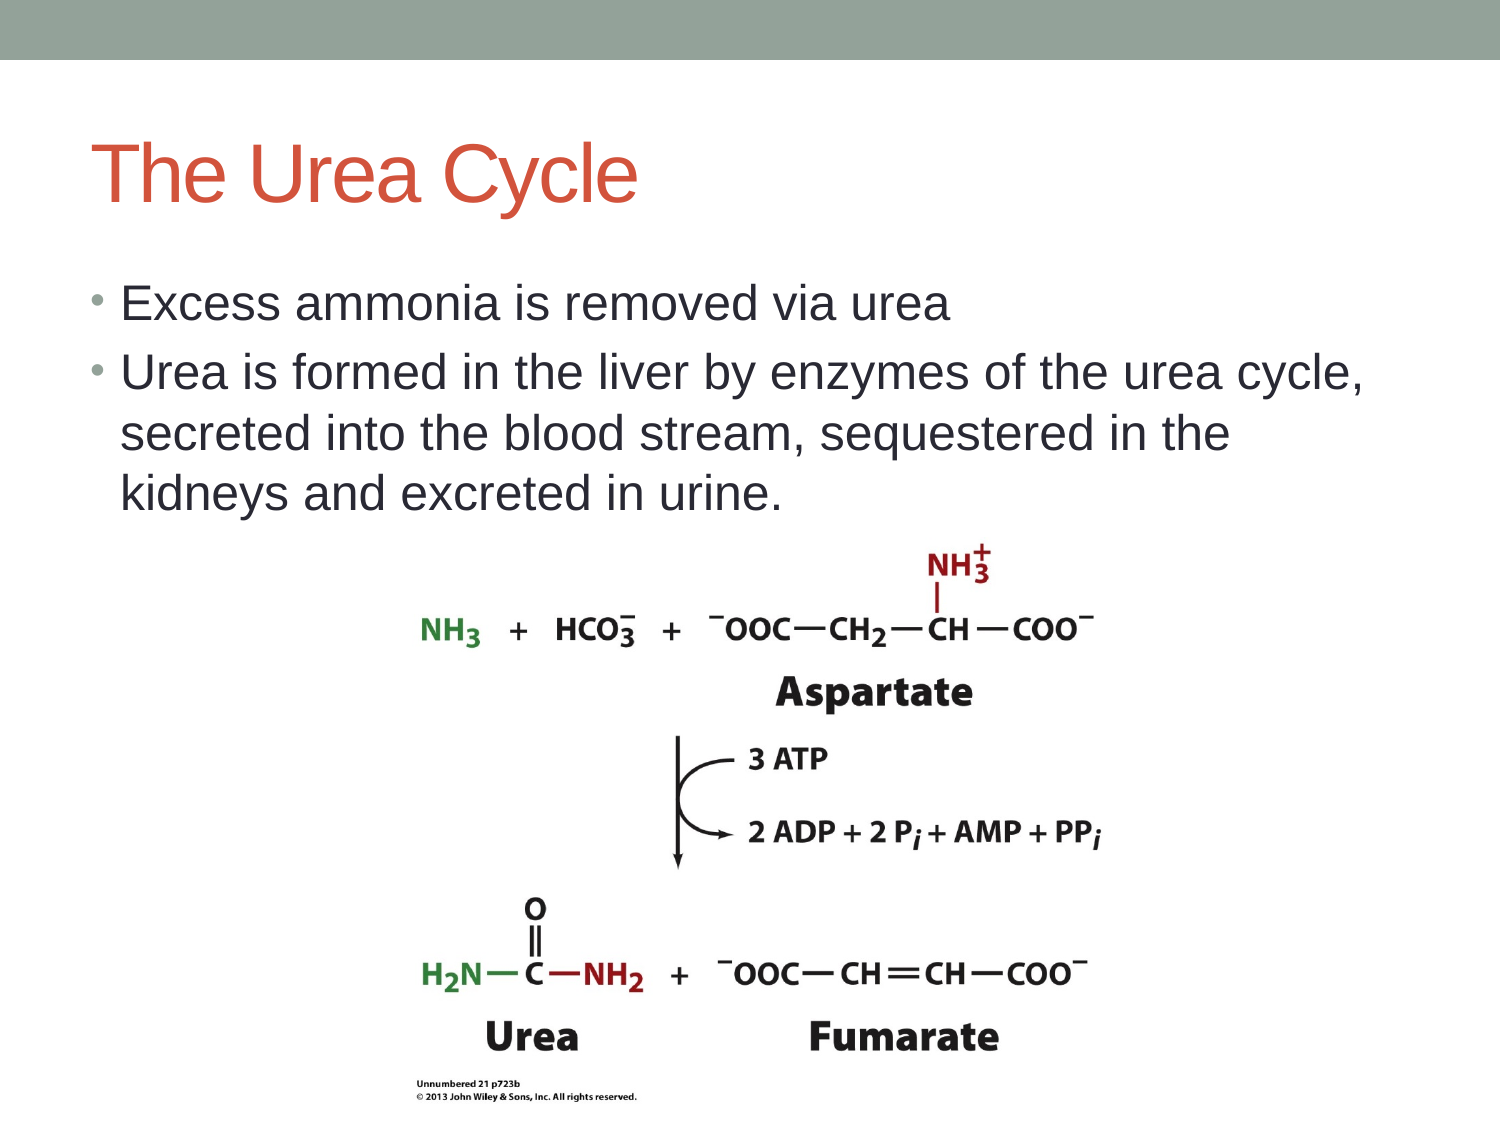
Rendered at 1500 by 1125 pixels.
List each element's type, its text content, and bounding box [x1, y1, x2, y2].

list Excess ammonia is removed via urea Urea is formed in the liver by enzymes of the urea cycle, secreted into the blood stream, sequestered in the kidneys and excreted in urine. [75, 262, 1425, 1063]
title The Urea Cycle [75, 87, 1425, 250]
picture [412, 537, 1107, 1104]
